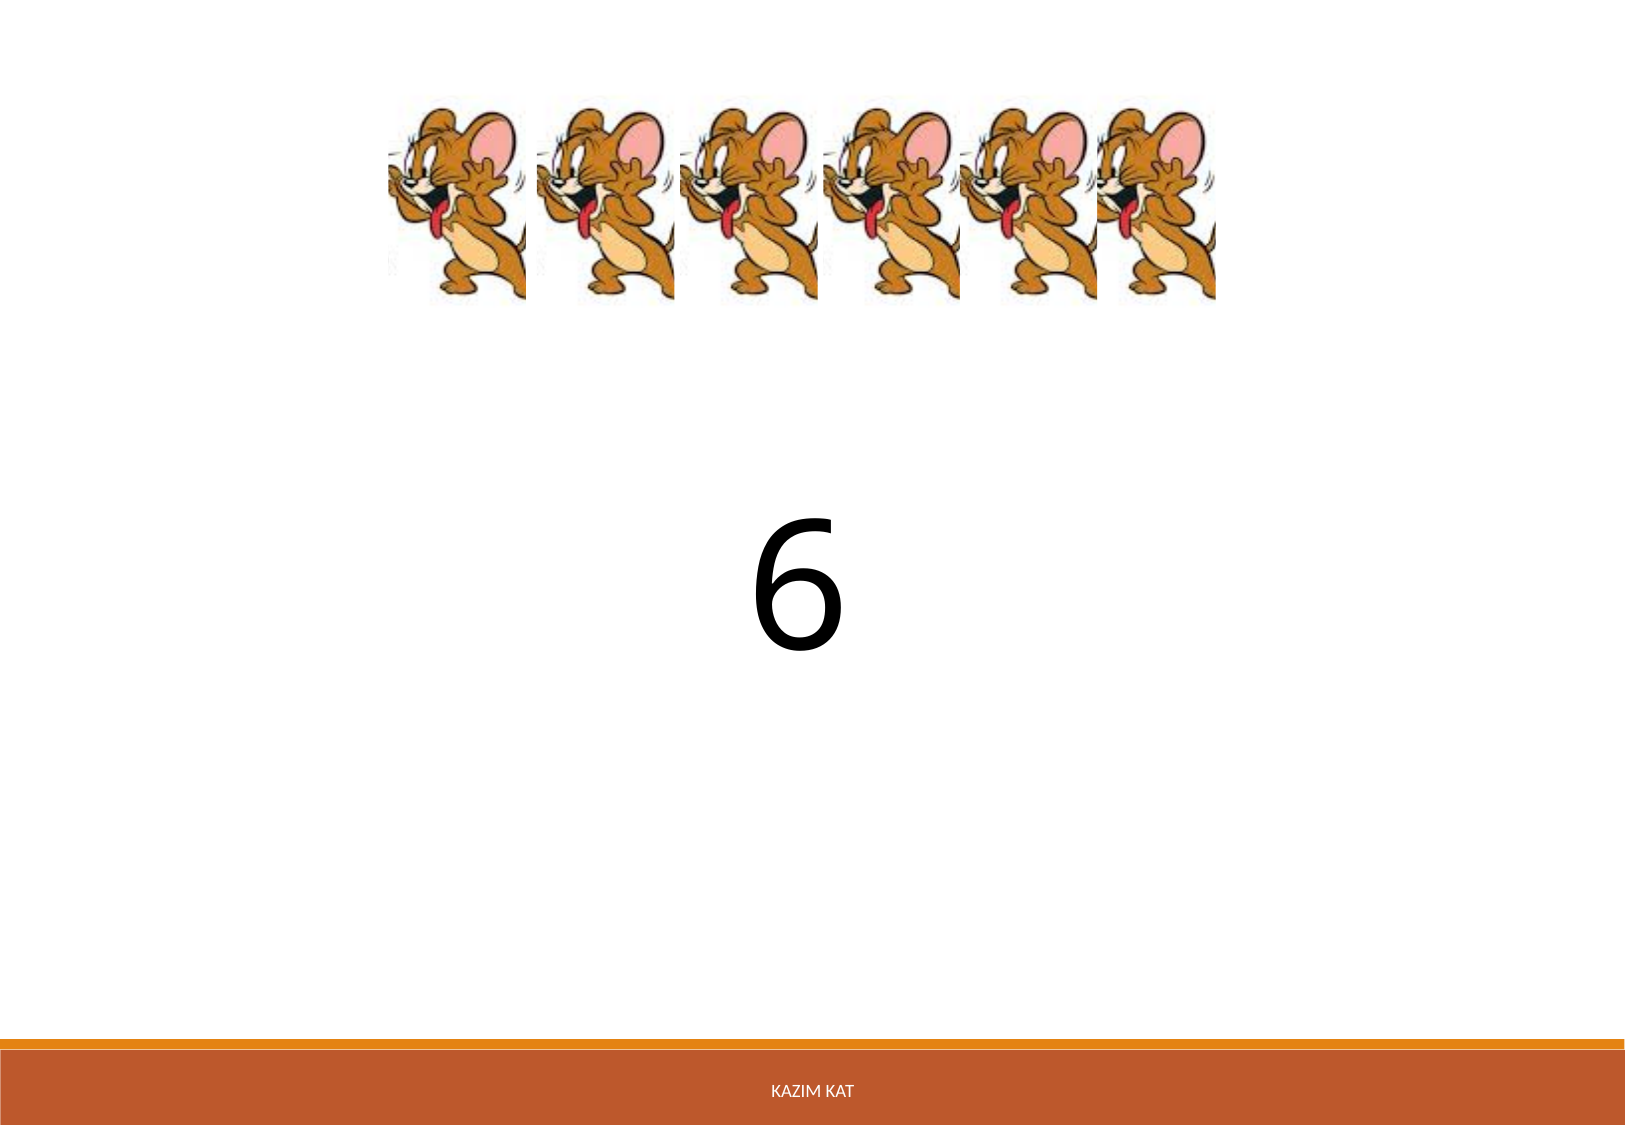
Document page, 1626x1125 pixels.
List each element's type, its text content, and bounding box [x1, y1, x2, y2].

picture [387, 91, 527, 332]
picture [536, 91, 675, 332]
footer KAZIM KAT [491, 1059, 1135, 1120]
text_box 6 [731, 461, 893, 693]
picture [679, 91, 819, 332]
picture [822, 91, 1217, 332]
